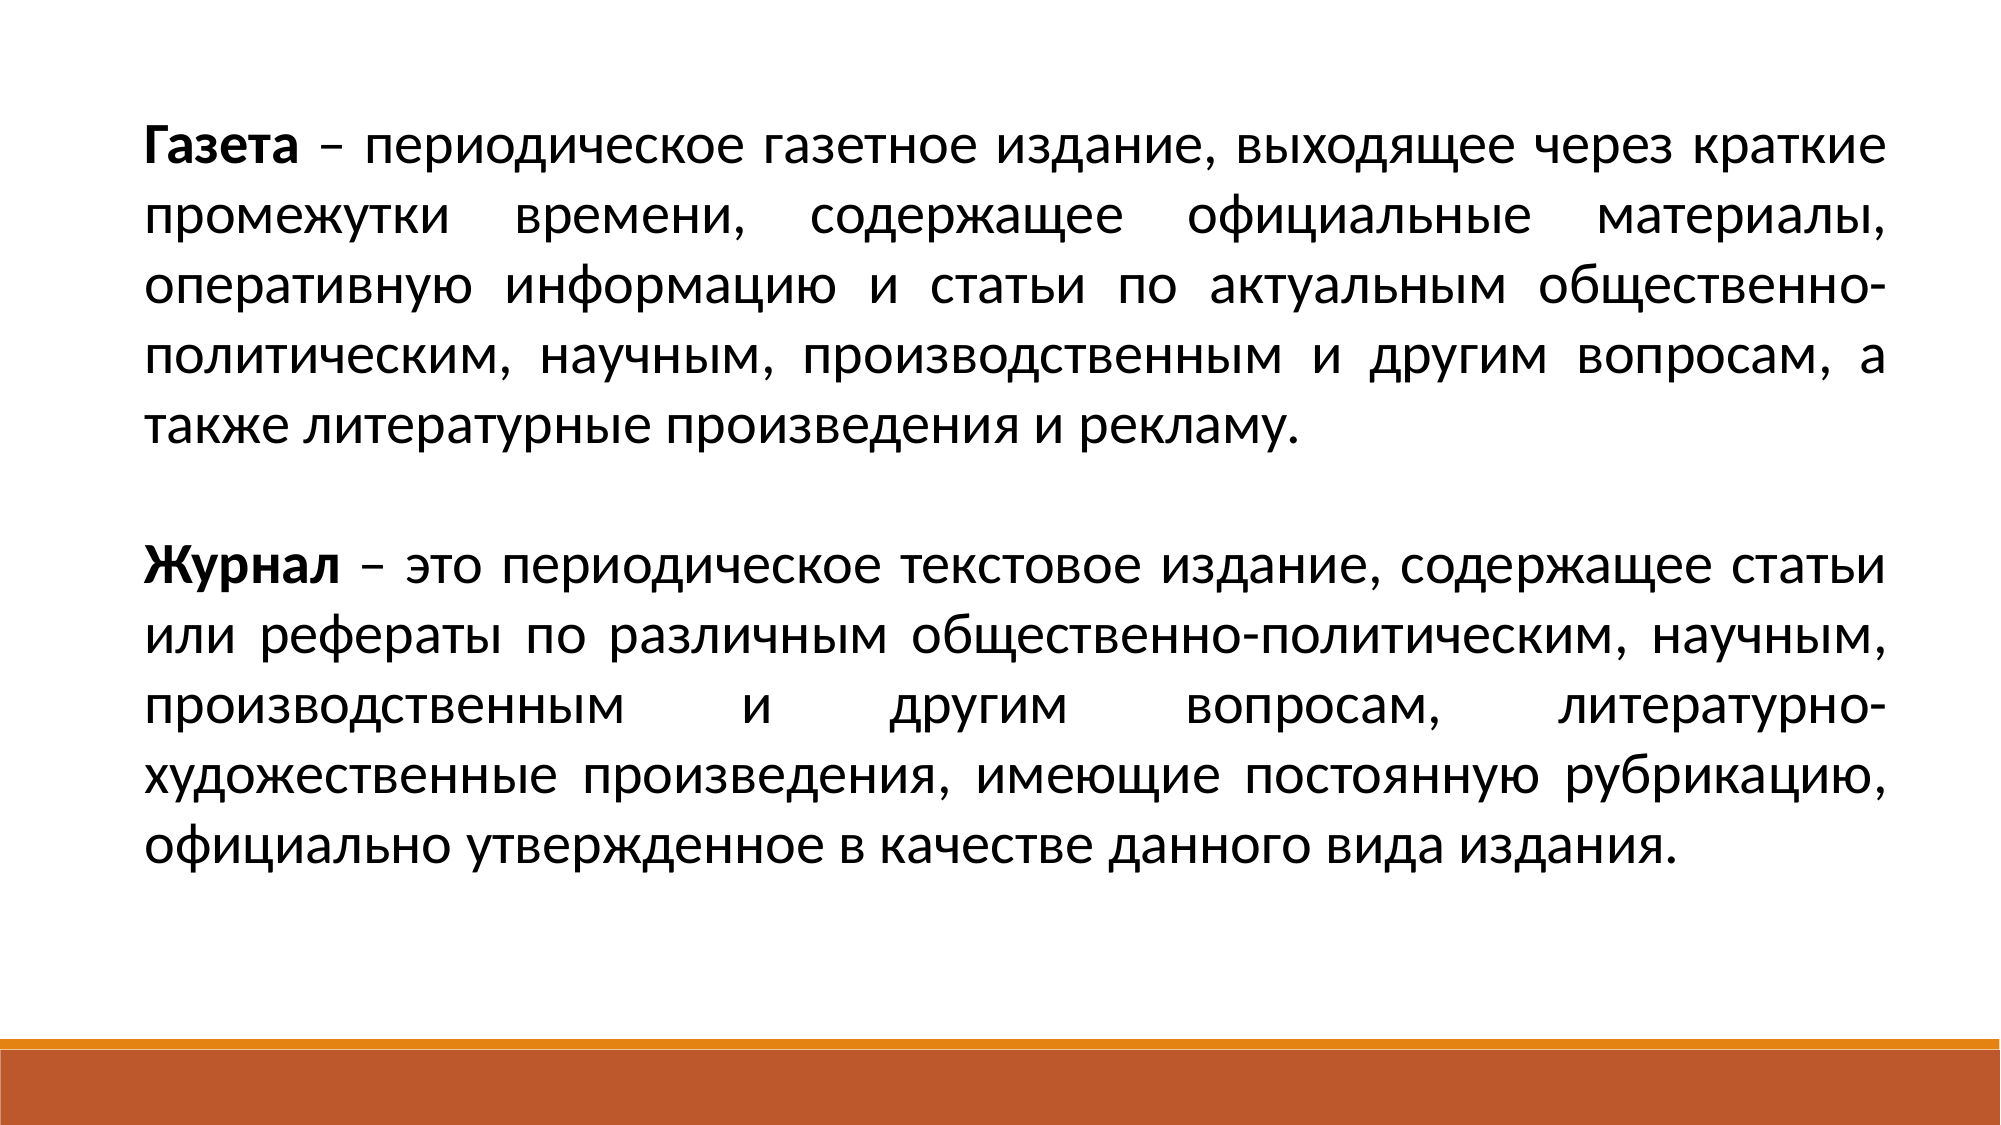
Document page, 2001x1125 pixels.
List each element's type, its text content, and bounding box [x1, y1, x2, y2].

text_box Газета – периодическое газетное издание, выходящее через краткие промежутки времени, содержащее официальные материалы, оперативную информацию и статьи по актуальным общественно-политическим, научным, производственным и другим вопросам, а также литературные произведения и рекламу. Журнал – это периодическое текстовое издание, содержащее статьи или рефераты по различным общественно-политическим, научным, производственным и другим вопросам, литературно-художественные произведения, имеющие постоянную рубрикацию, официально утвержденное в качестве данного вида издания. [129, 98, 1903, 883]
